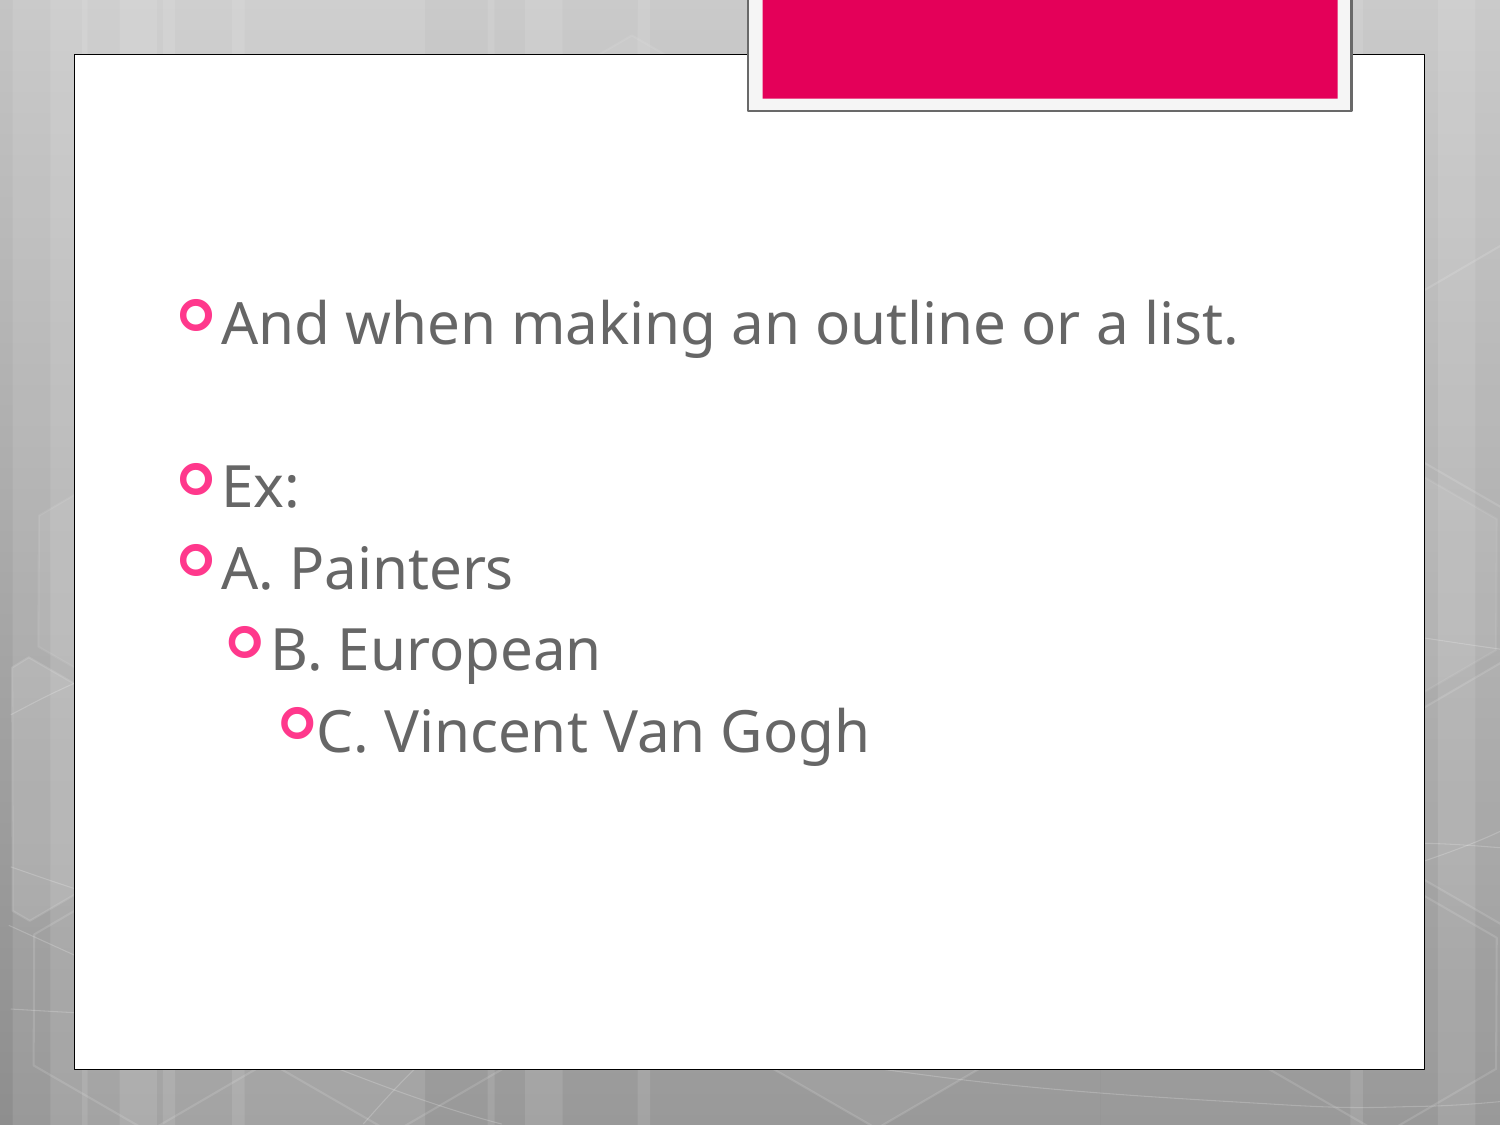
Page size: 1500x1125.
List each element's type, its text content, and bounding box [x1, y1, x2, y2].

list And when making an outline or a list. Ex: A. Painters B. European C. Vincent Van Gogh [150, 278, 1500, 1022]
